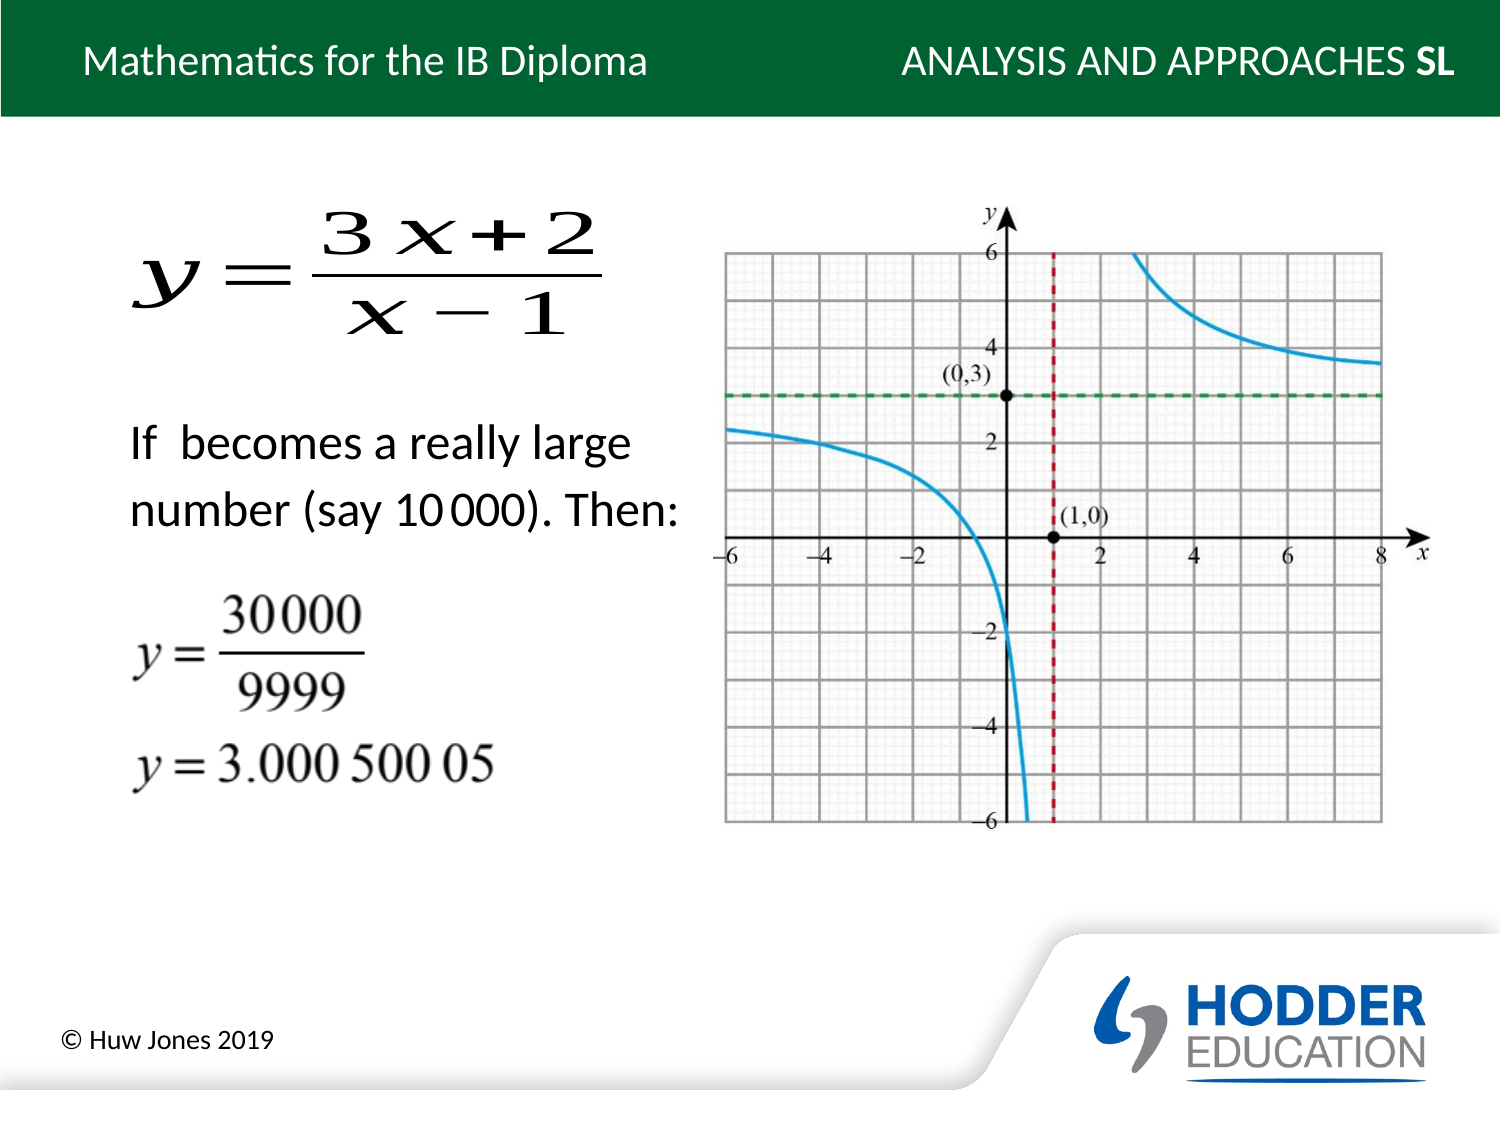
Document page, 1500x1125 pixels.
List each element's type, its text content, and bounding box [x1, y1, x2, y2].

picture [129, 579, 495, 796]
picture [713, 198, 1431, 836]
text_box Mathematics for the IB Diploma ANALYSIS AND APPROACHES SL [0, 0, 1500, 118]
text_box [0, 898, 1500, 1125]
